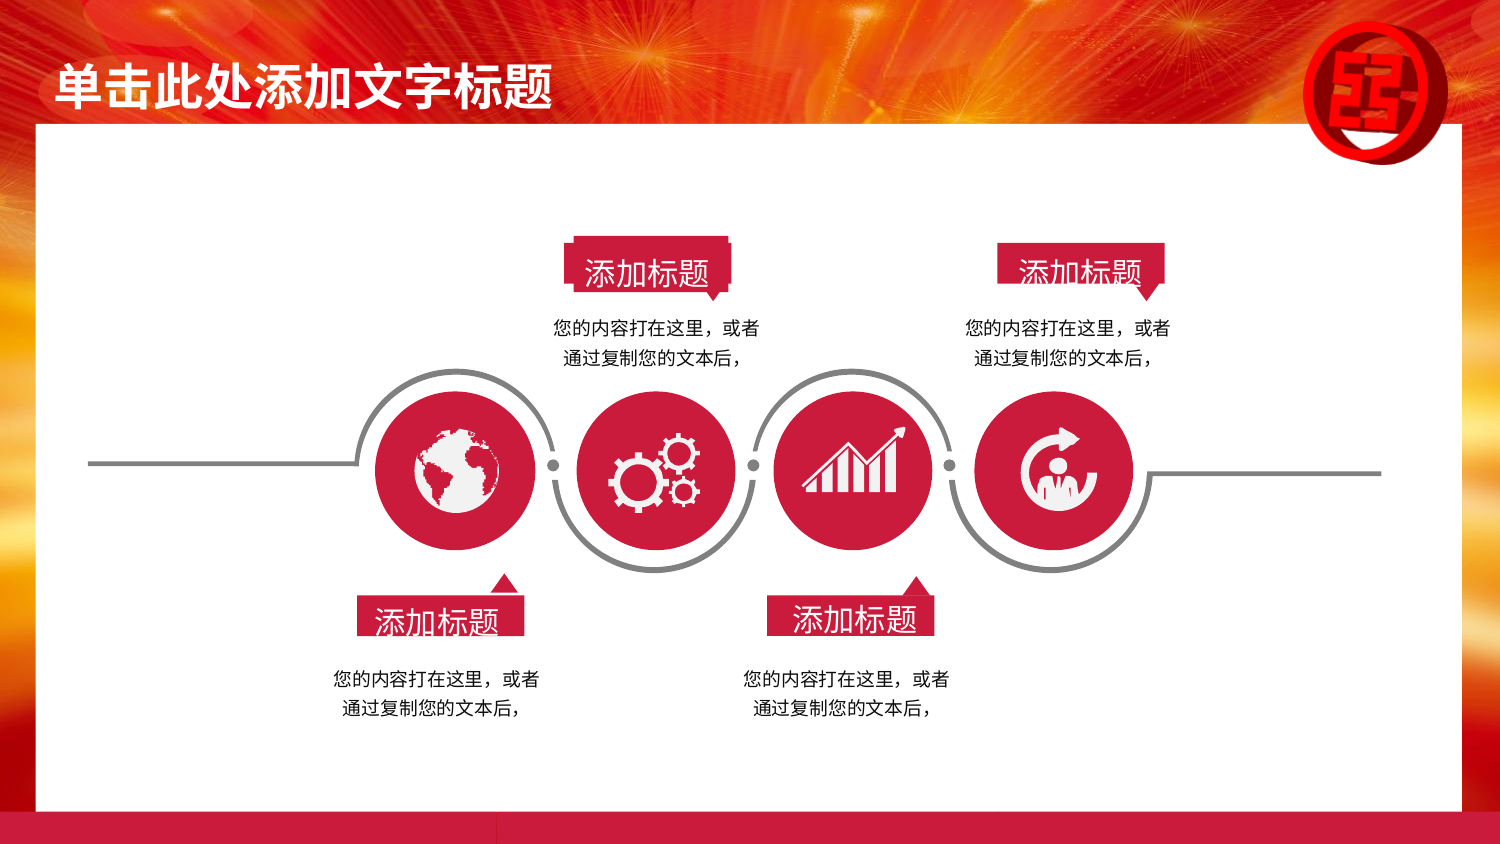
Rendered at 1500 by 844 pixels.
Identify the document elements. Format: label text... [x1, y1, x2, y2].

text_box 您的内容打在这里，或者通过复制您的文本后， [538, 304, 776, 368]
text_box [375, 391, 536, 551]
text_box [87, 368, 1382, 574]
text_box [997, 811, 1500, 844]
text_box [974, 391, 1134, 551]
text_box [564, 235, 732, 302]
text_box 您的内容打在这里，或者通过复制您的文本后， [949, 304, 1187, 368]
text_box 您的内容打在这里，或者通过复制您的文本后， [318, 655, 556, 726]
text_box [997, 235, 1165, 302]
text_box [773, 391, 933, 551]
text_box 您的内容打在这里，或者通过复制您的文本后， [728, 655, 966, 726]
text_box [0, 811, 496, 844]
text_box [767, 576, 936, 639]
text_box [576, 391, 736, 551]
picture [0, 0, 1500, 811]
text_box [496, 811, 997, 844]
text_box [357, 573, 525, 642]
